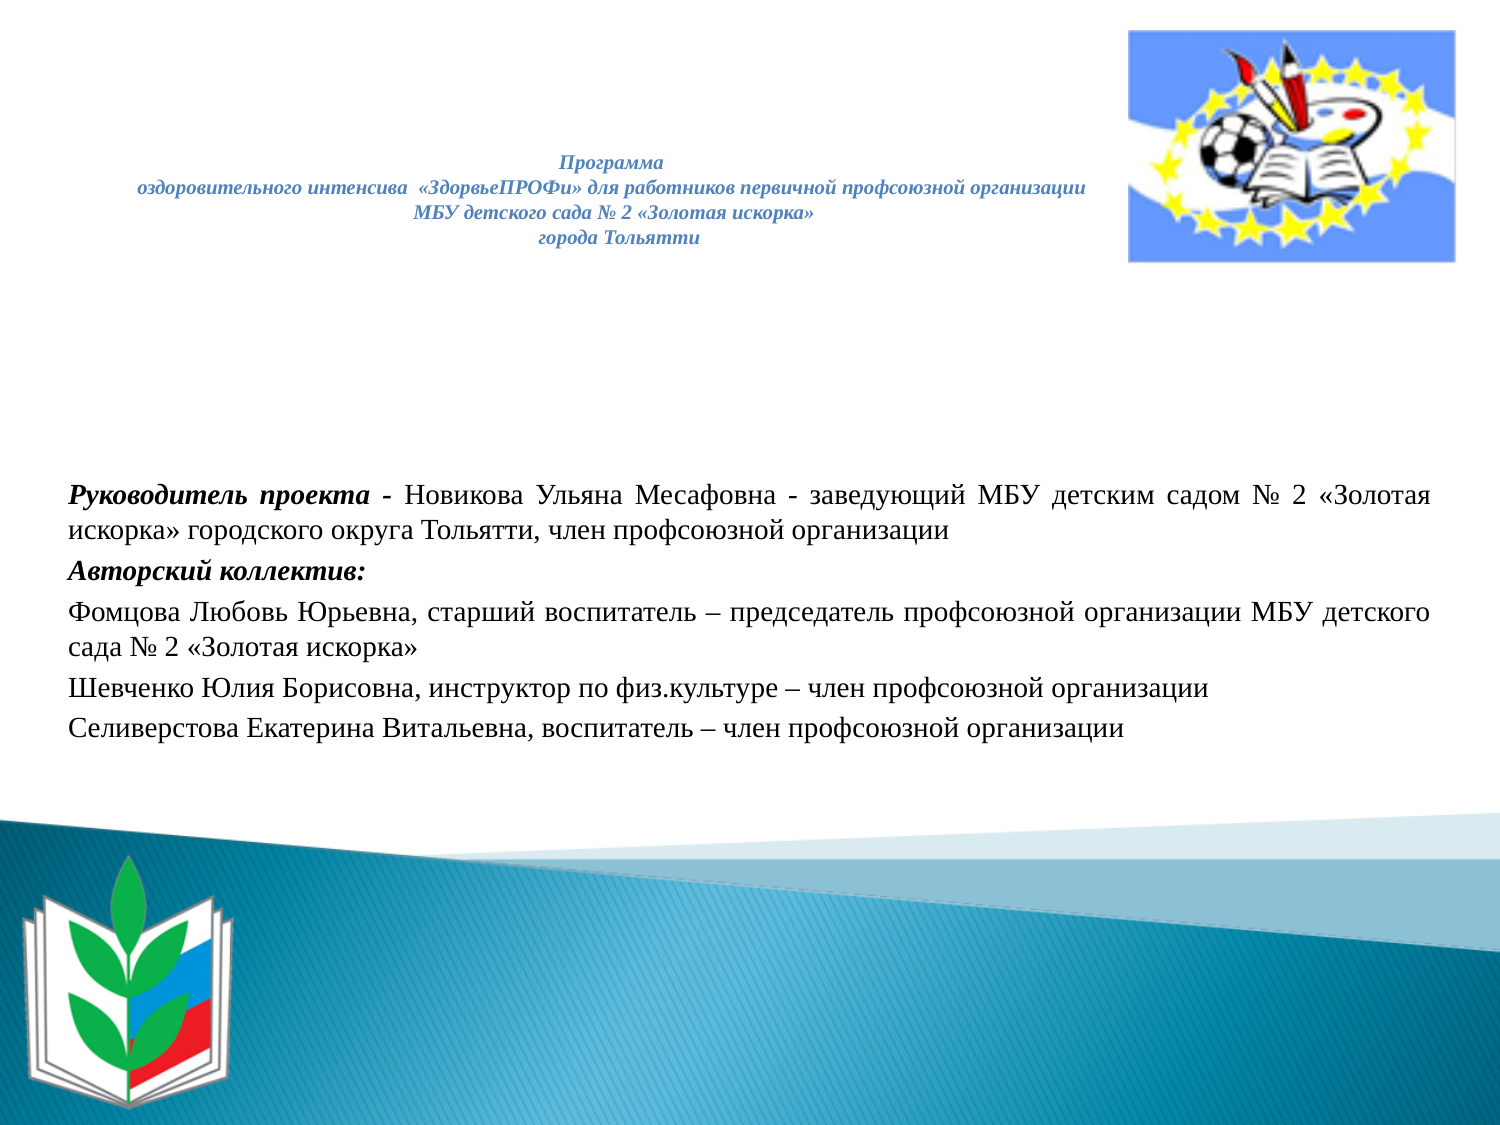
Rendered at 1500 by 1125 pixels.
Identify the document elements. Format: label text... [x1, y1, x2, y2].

picture [0, 0, 1500, 1125]
subtitle Руководитель проекта - Новикова Ульяна Месафовна - заведующий МБУ детским садом № 2 «Золотая искорка» городского округа Тольятти, член профсоюзной организации Авторский коллектив: Фомцова Любовь Юрьевна, старший воспитатель – председатель профсоюзной организации МБУ детского сада № 2 «Золотая искорка» Шевченко Юлия Борисовна, инструктор по физ.культуре – член профсоюзной организации Селиверстова Екатерина Витальевна, воспитатель – член профсоюзной организации [53, 468, 1447, 756]
title Программа оздоровительного интенсива «ЗдорвьеПРОФи» для работников первичной профсоюзной организации МБУ детского сада № 2 «Золотая искорка» города Тольятти [100, 101, 1128, 284]
